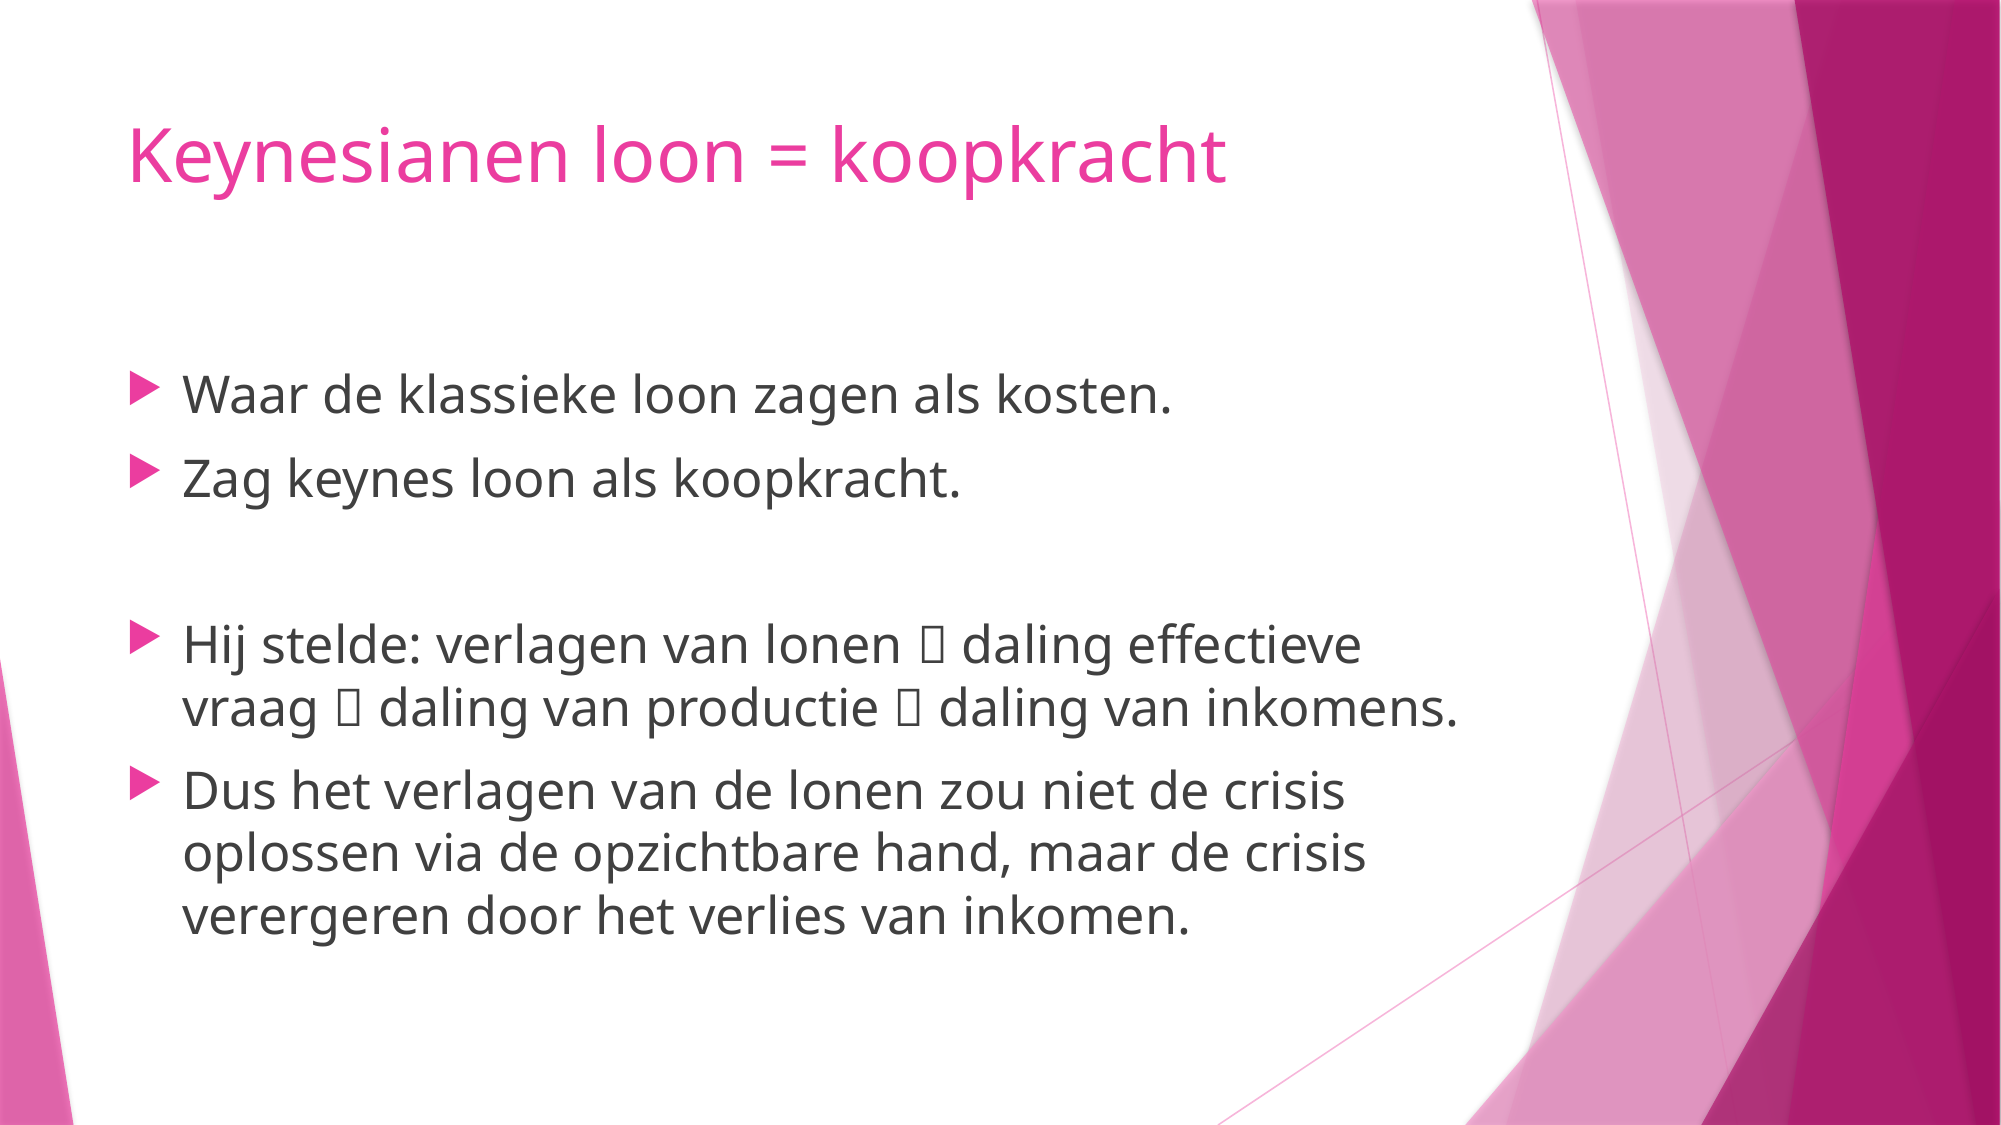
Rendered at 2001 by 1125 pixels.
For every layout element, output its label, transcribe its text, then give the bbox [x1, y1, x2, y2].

title Keynesianen loon = koopkracht [111, 99, 1522, 317]
list Waar de klassieke loon zagen als kosten. Zag keynes loon als koopkracht. Hij stelde: verlagen van lonen  daling effectieve vraag  daling van productie  daling van inkomens. Dus het verlagen van de lonen zou niet de crisis oplossen via de opzichtbare hand, maar de crisis verergeren door het verlies van inkomen. [111, 354, 1522, 992]
